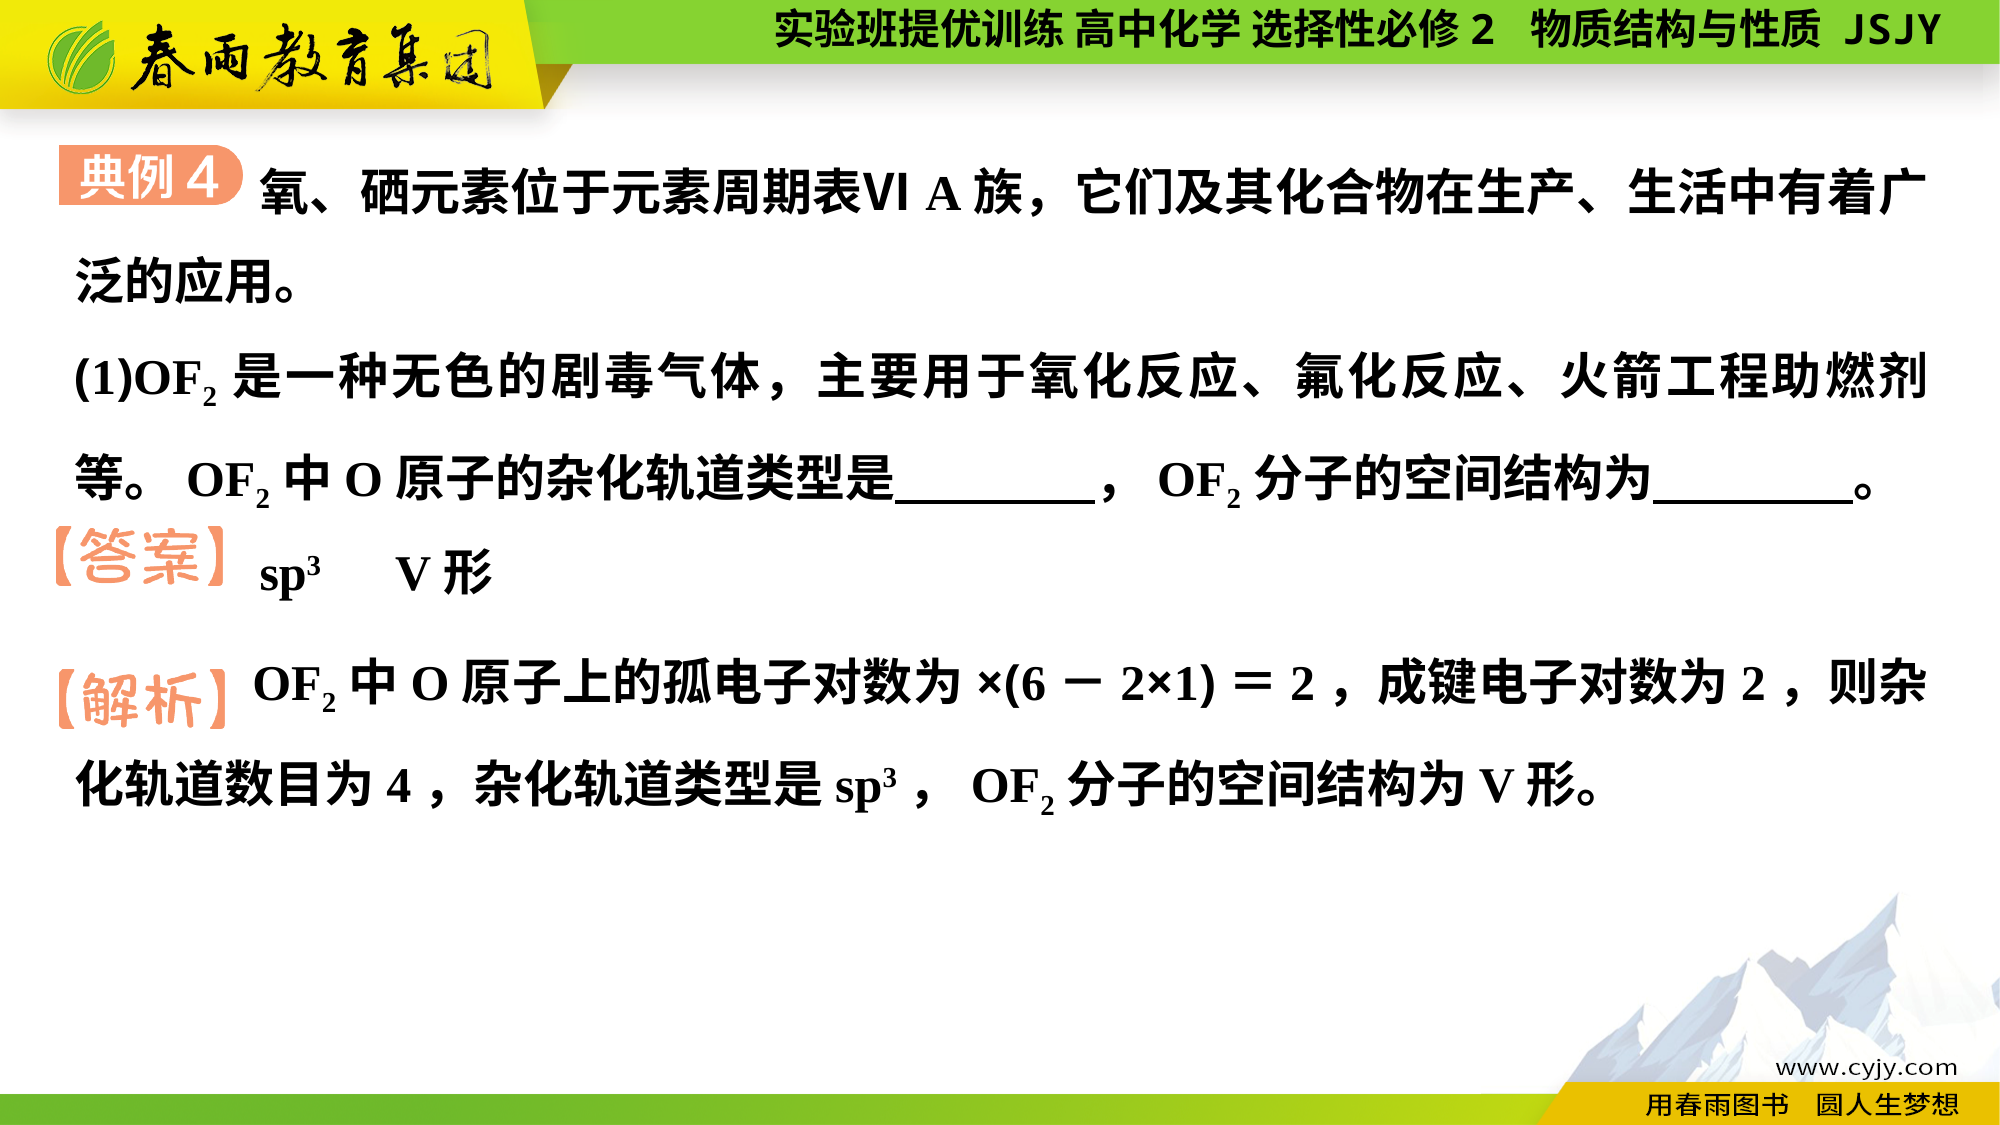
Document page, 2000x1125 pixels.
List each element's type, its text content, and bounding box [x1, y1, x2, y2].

text_box sp3 V形 [56, 503, 1944, 609]
list 氧、硒元素位于元素周期表ⅥA族，它们及其化合物在生产、生活中有着广泛的应用。 (1)OF2是一种无色的剧毒气体，主要用于氧化反应、氟化反应、火箭工程助燃剂等。OF2中O原子的杂化轨道类型是 ，OF2分子的空间结构为 。 [59, 122, 1944, 502]
picture [0, 0, 2000, 1125]
